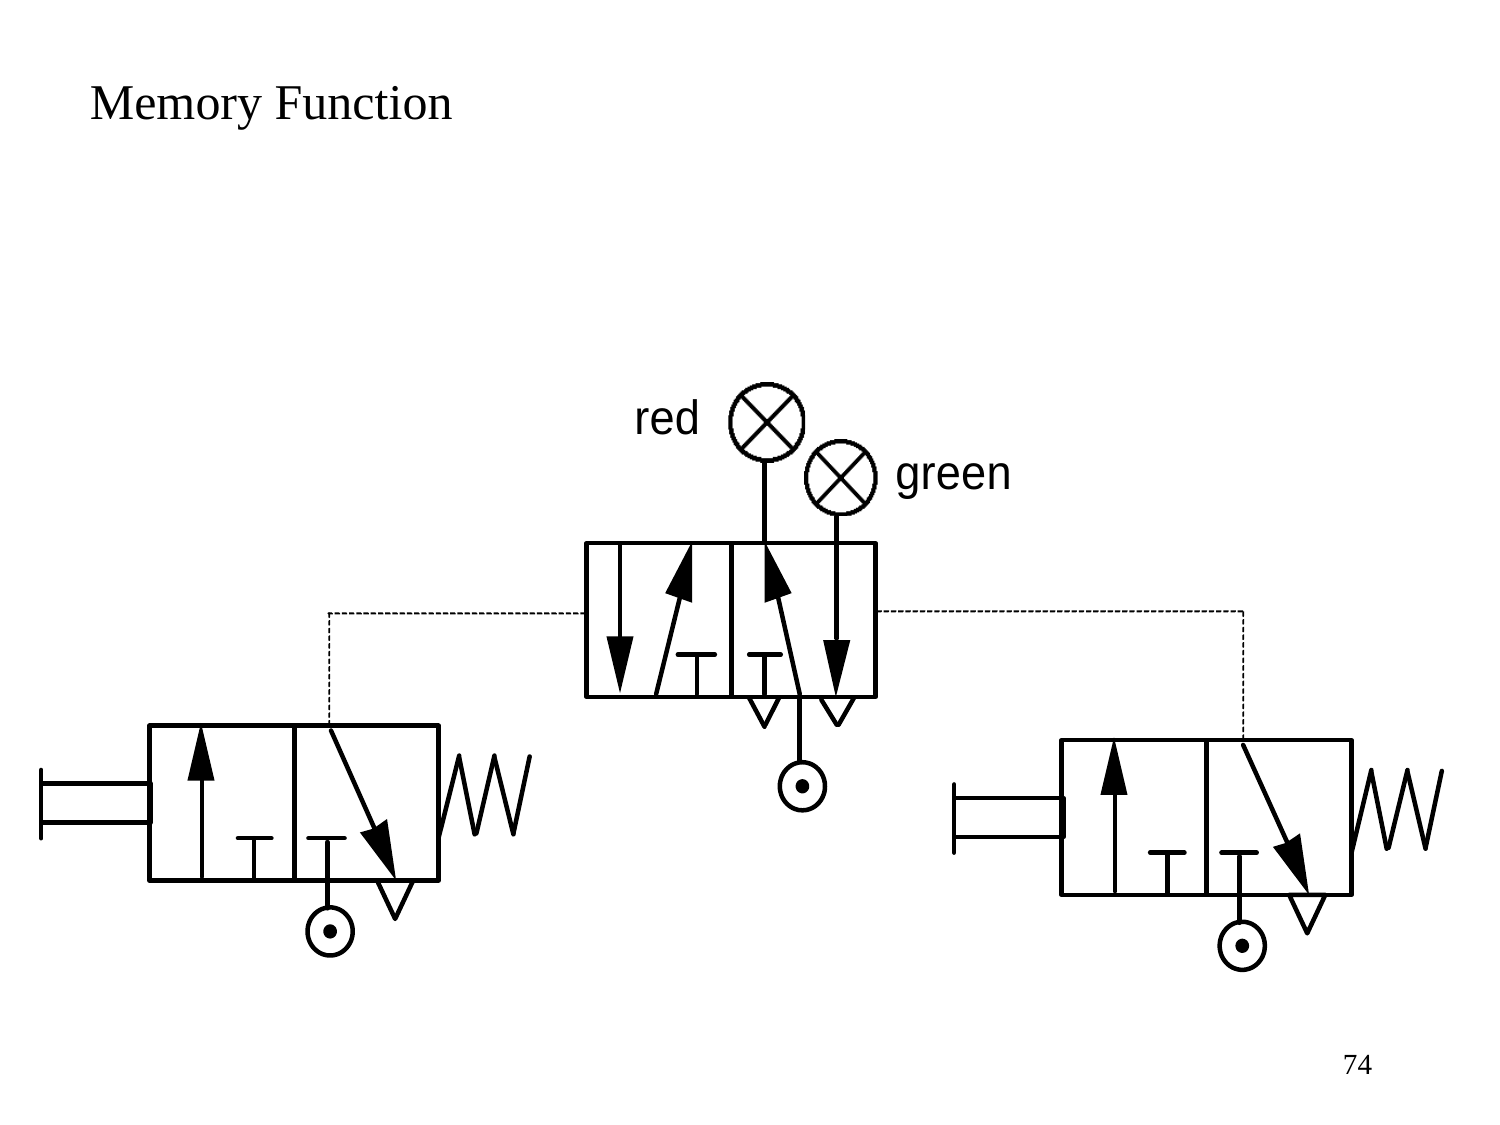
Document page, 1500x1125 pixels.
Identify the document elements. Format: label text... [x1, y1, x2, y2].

slide_number 74 [1074, 1024, 1388, 1101]
text_box Memory Function [74, 62, 738, 138]
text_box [37, 349, 1451, 974]
